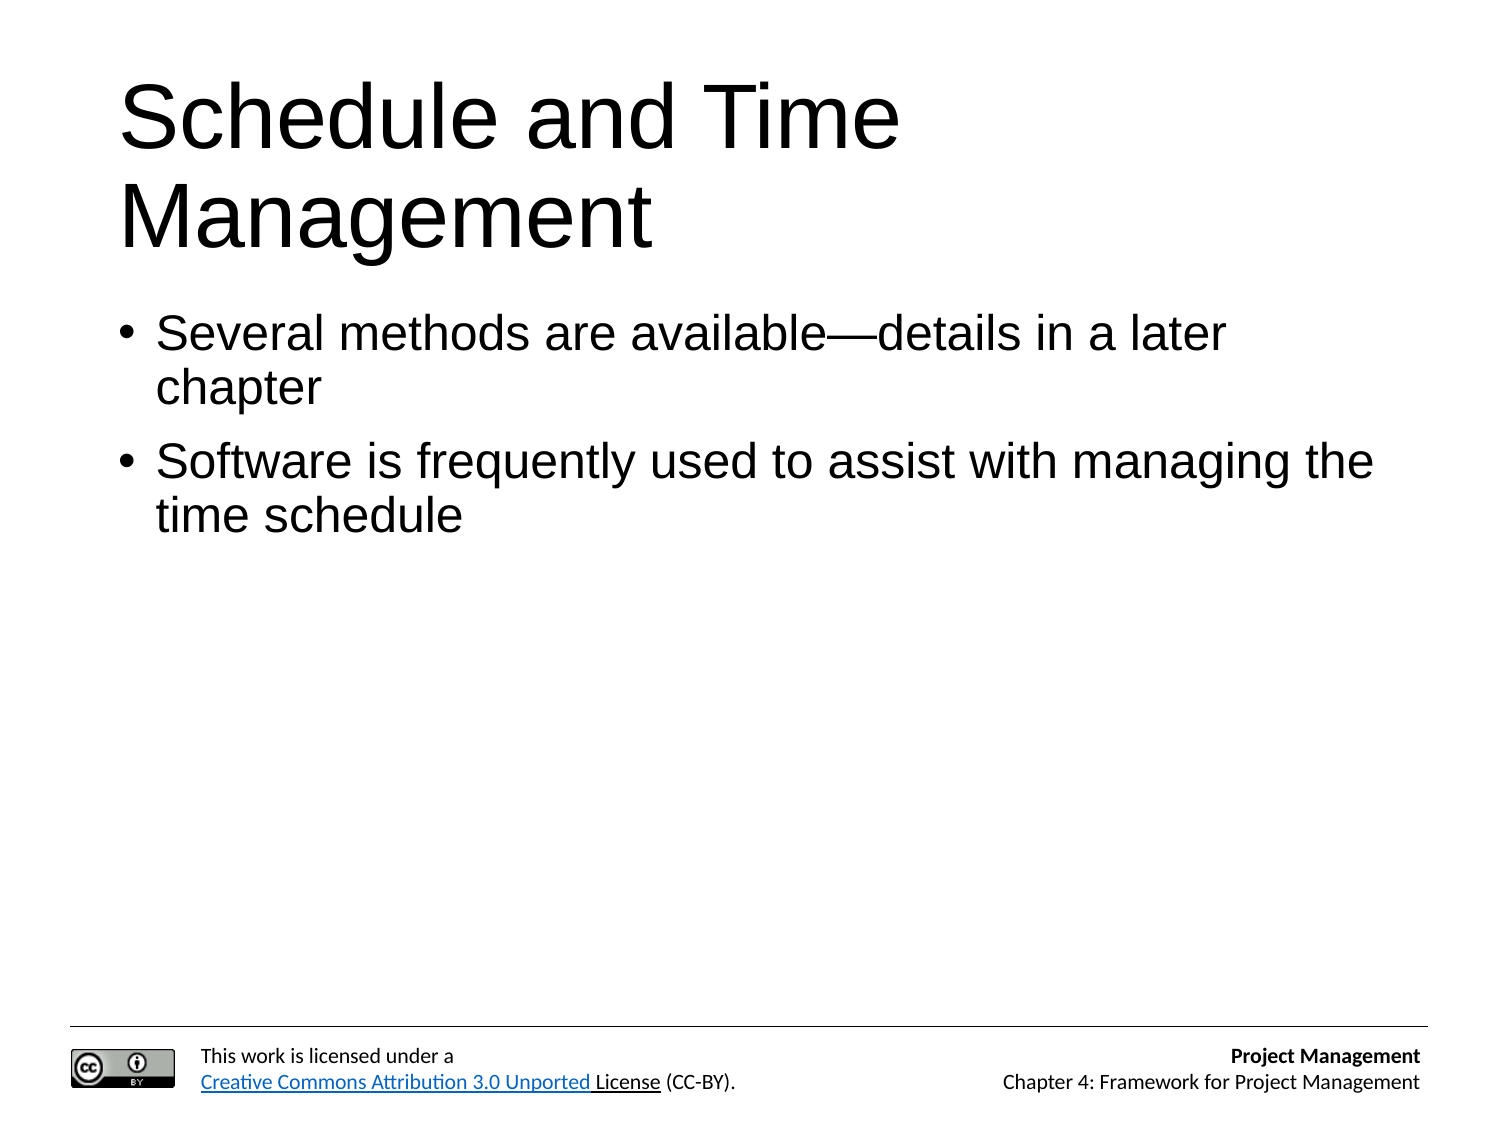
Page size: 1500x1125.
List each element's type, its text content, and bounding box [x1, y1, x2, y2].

picture [71, 1049, 175, 1088]
list Several methods are available—details in a later chapter Software is frequently used to assist with managing the time schedule [103, 299, 1397, 1014]
title Schedule and Time Management [103, 59, 1397, 278]
